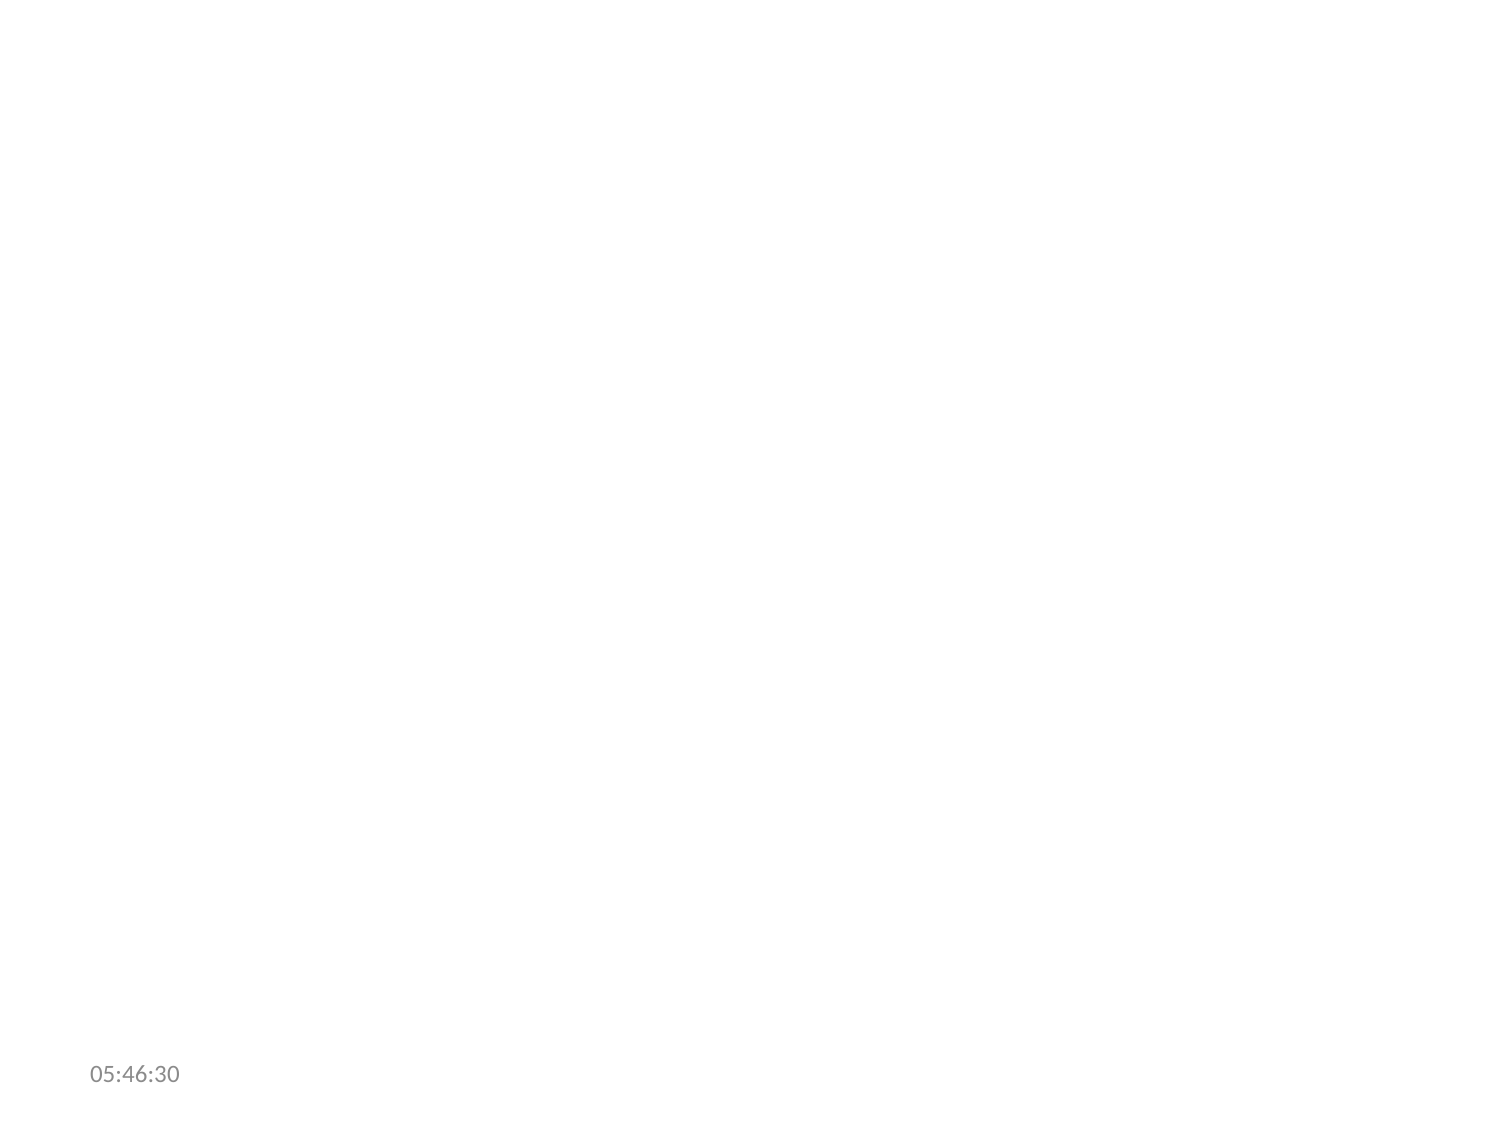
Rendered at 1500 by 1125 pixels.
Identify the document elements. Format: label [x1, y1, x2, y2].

slide_number [75, 1042, 425, 1103]
